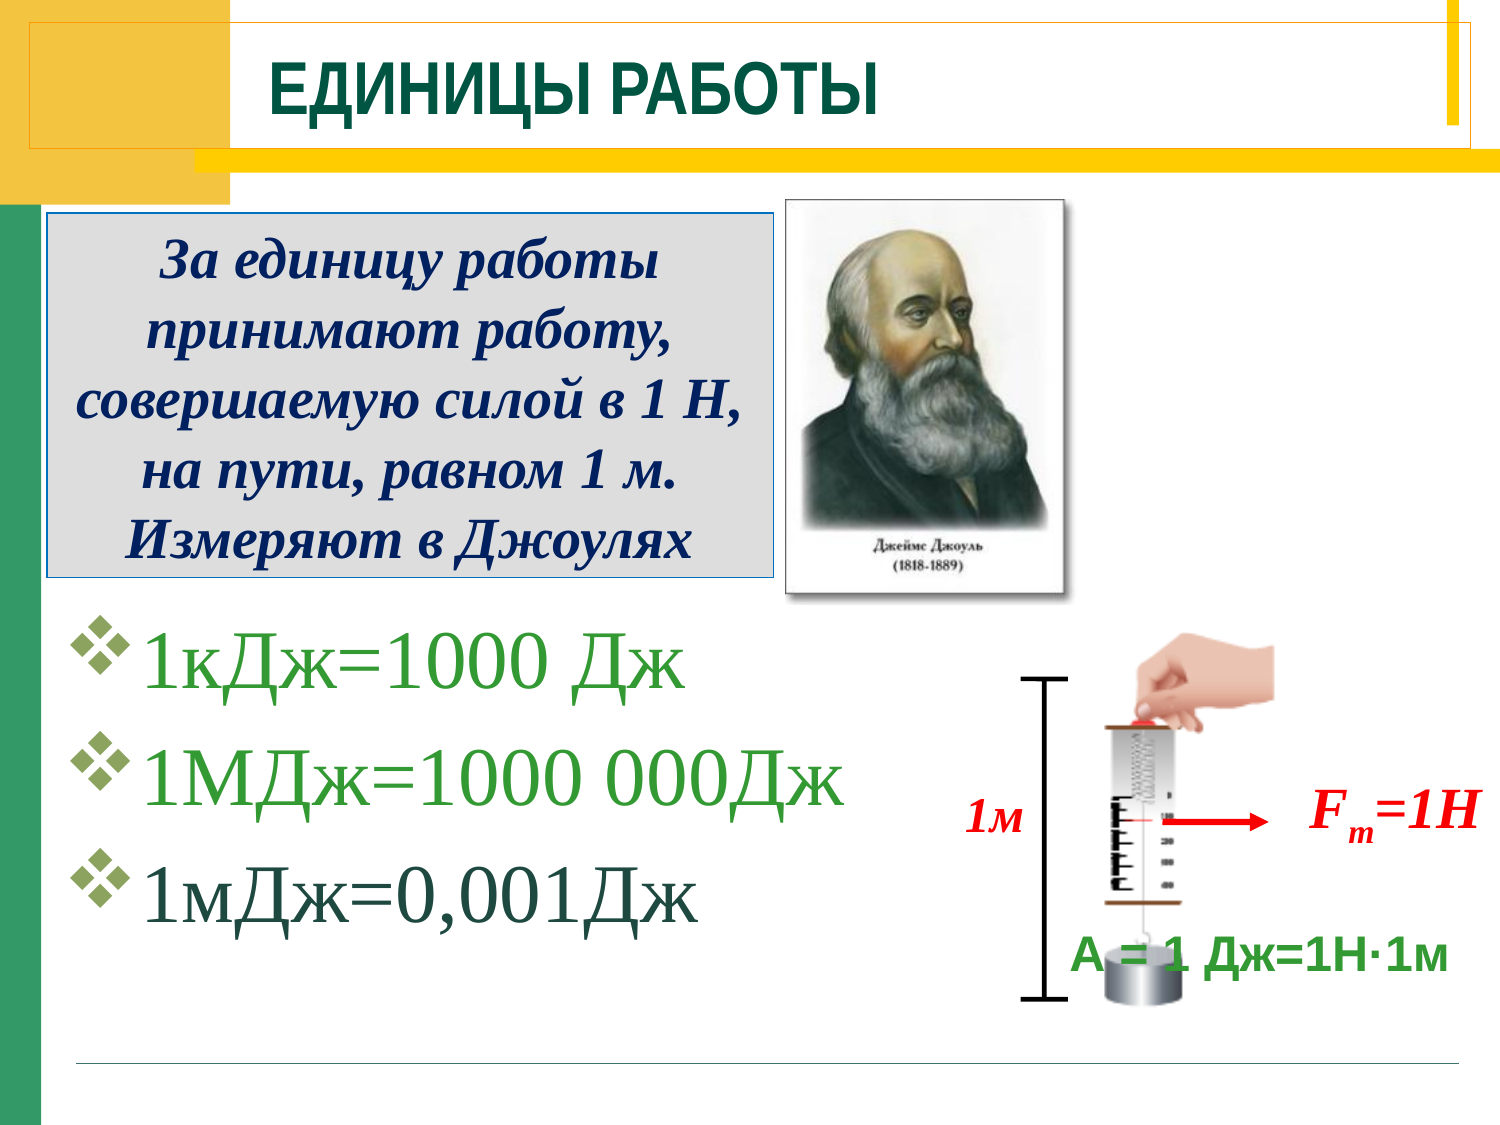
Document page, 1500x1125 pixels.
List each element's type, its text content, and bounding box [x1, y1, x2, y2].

list 1кДж=1000 Дж 1МДж=1000 000Дж 1мДж=0,001Дж [48, 597, 932, 1048]
title Единицы работы [253, 38, 1474, 131]
text_box А = 1 Дж=1Н·1м [1054, 913, 1098, 989]
picture [784, 198, 1079, 605]
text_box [1103, 632, 1500, 1013]
text_box За единицу работы принимают работу, совершаемую силой в 1 Н, на пути, равном 1 м. Измеряют в Джоулях [46, 212, 774, 578]
text_box 1м [950, 774, 1039, 850]
